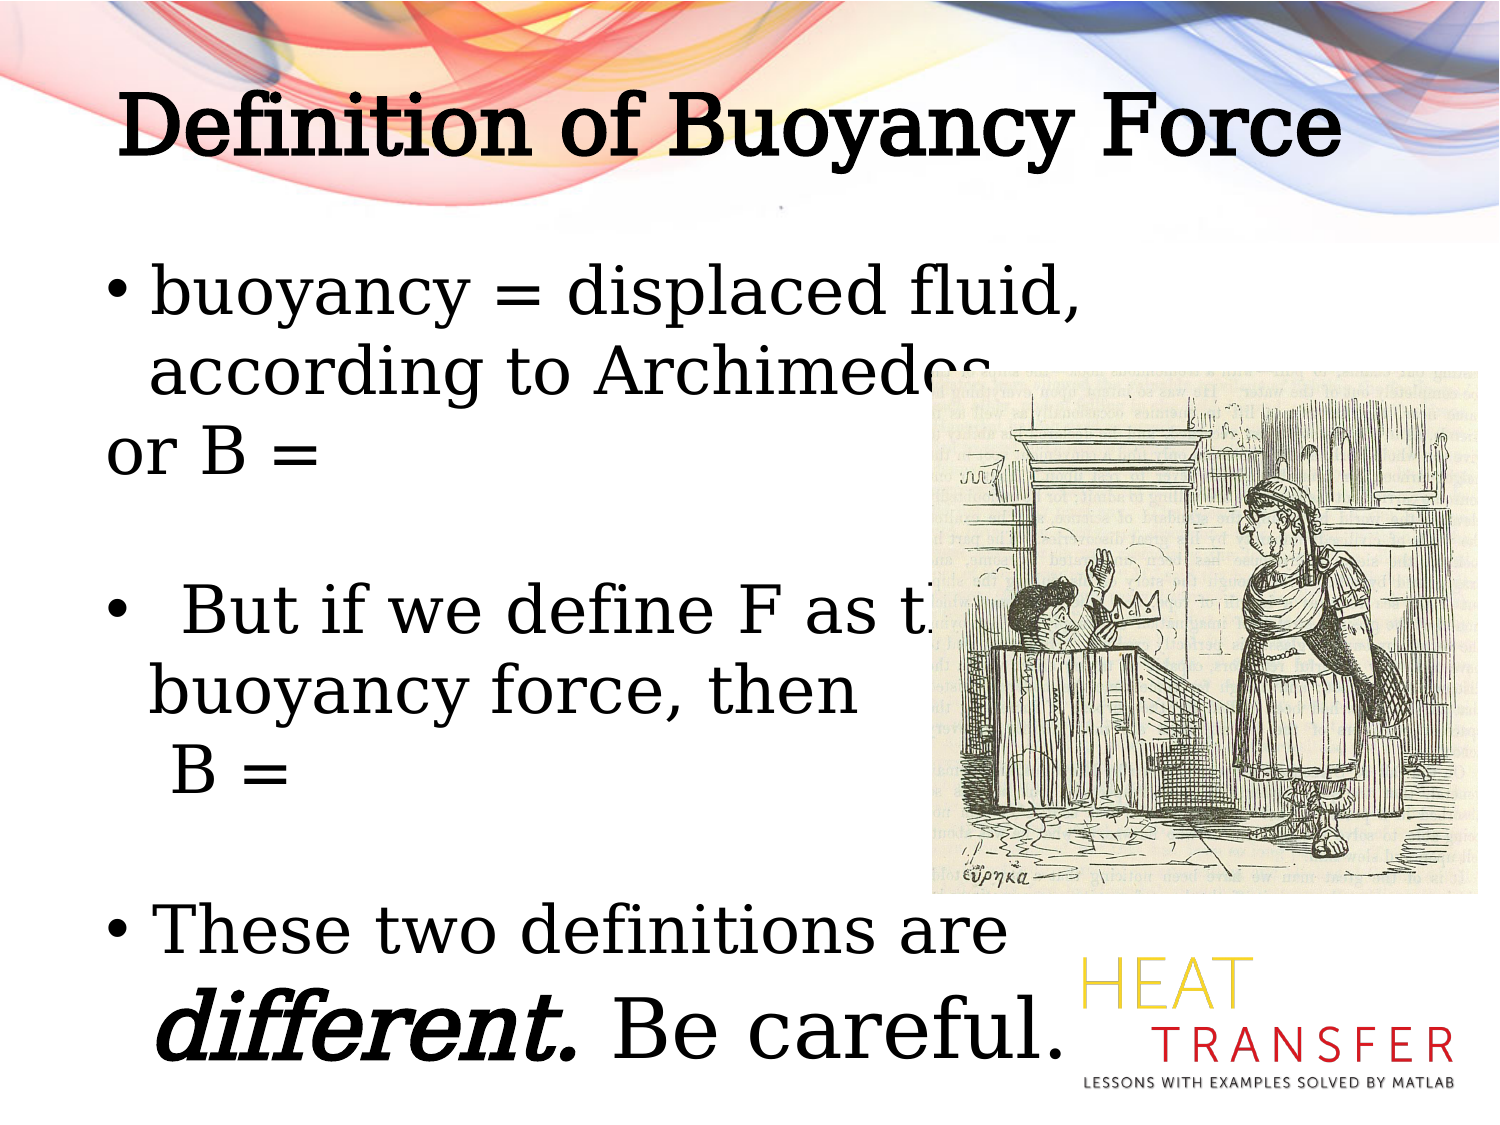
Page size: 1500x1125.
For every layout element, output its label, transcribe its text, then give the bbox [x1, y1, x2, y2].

text_box Definition of Buoyancy Force [90, 63, 1370, 179]
picture [1075, 946, 1464, 1093]
picture [0, 1, 1499, 243]
picture [932, 371, 1478, 894]
